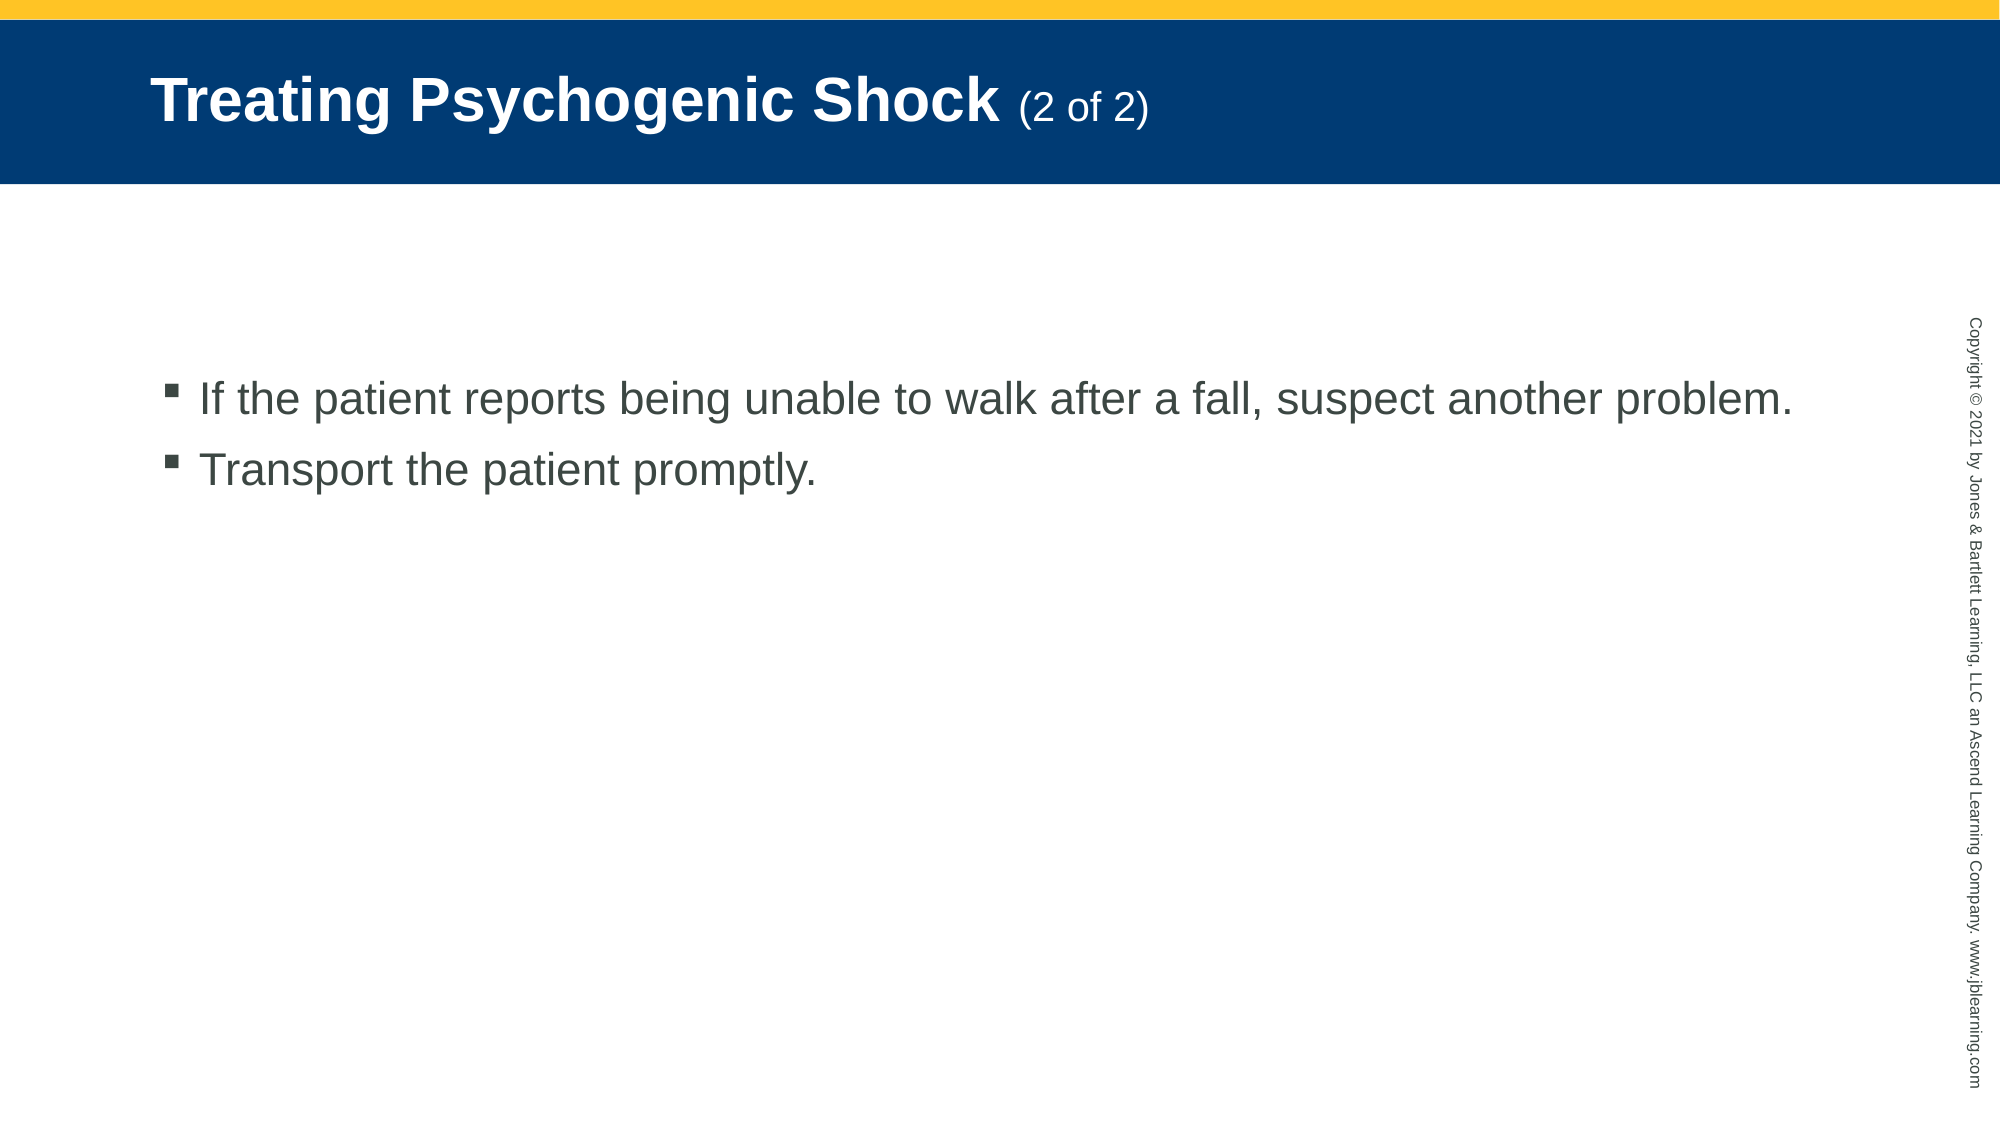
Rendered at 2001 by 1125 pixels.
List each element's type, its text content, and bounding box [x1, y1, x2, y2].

title Treating Psychogenic Shock (2 of 2) [0, 19, 2000, 185]
list If the patient reports being unable to walk after a fall, suspect another problem. Transport the patient promptly. [146, 361, 1859, 1016]
